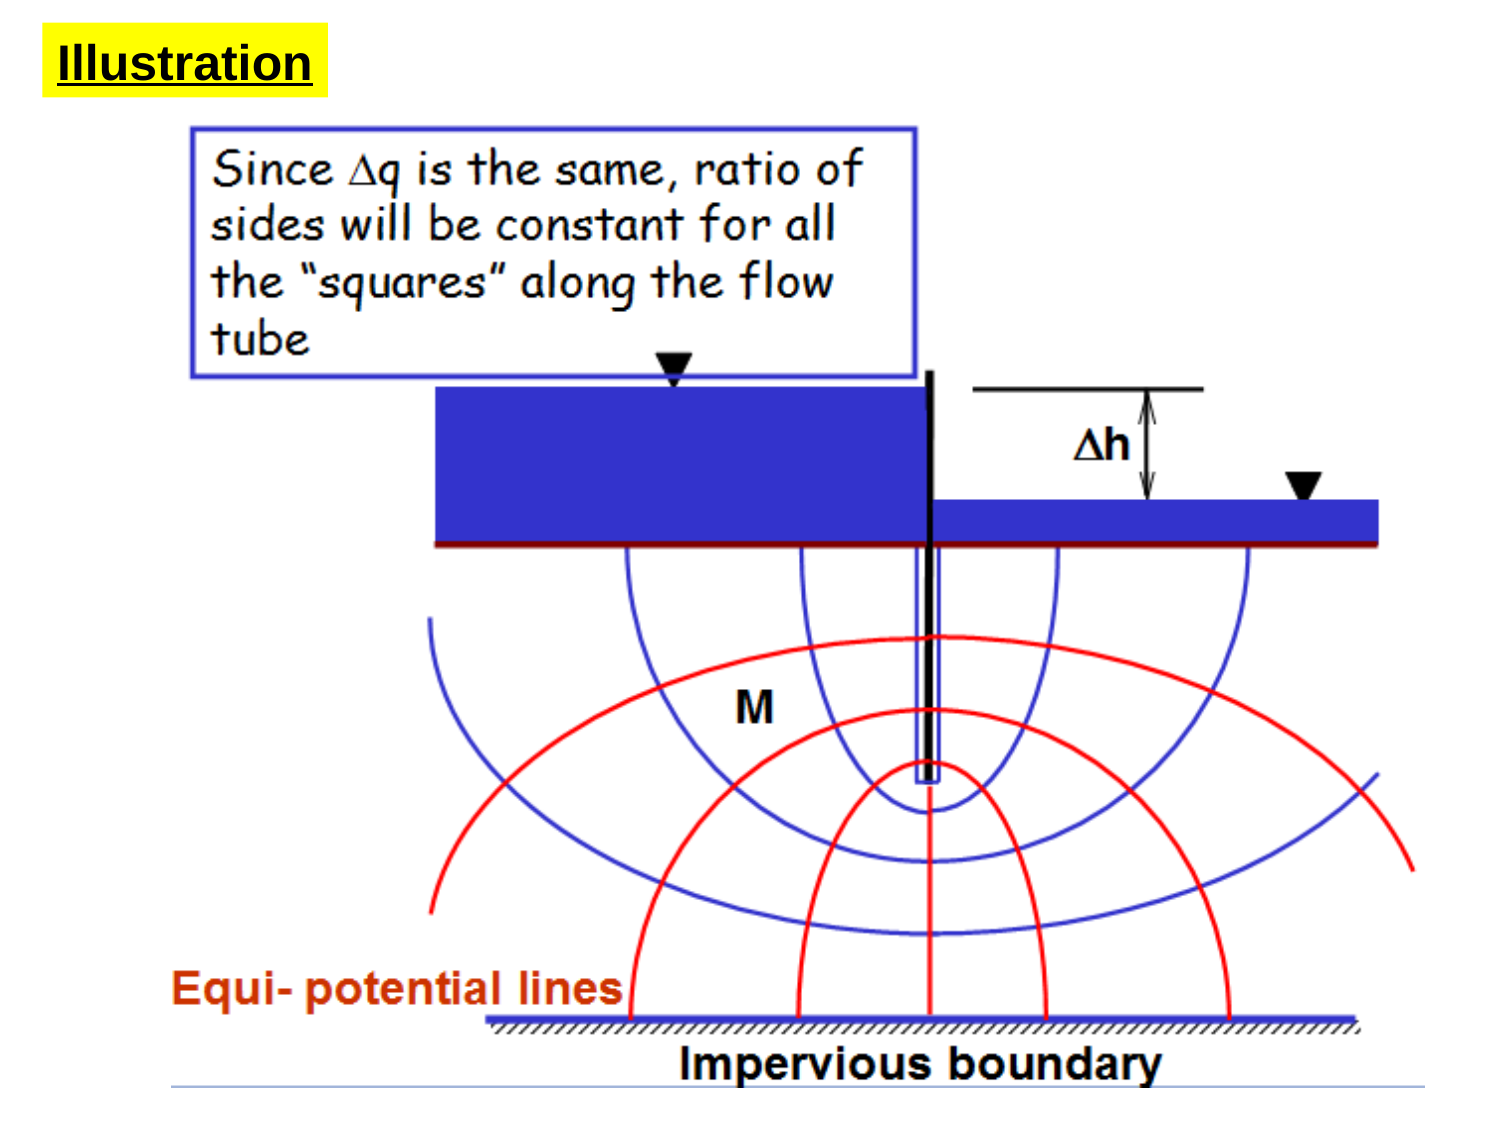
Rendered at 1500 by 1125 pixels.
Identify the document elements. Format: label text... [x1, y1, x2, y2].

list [170, 111, 1426, 1088]
text_box Illustration [42, 22, 328, 98]
